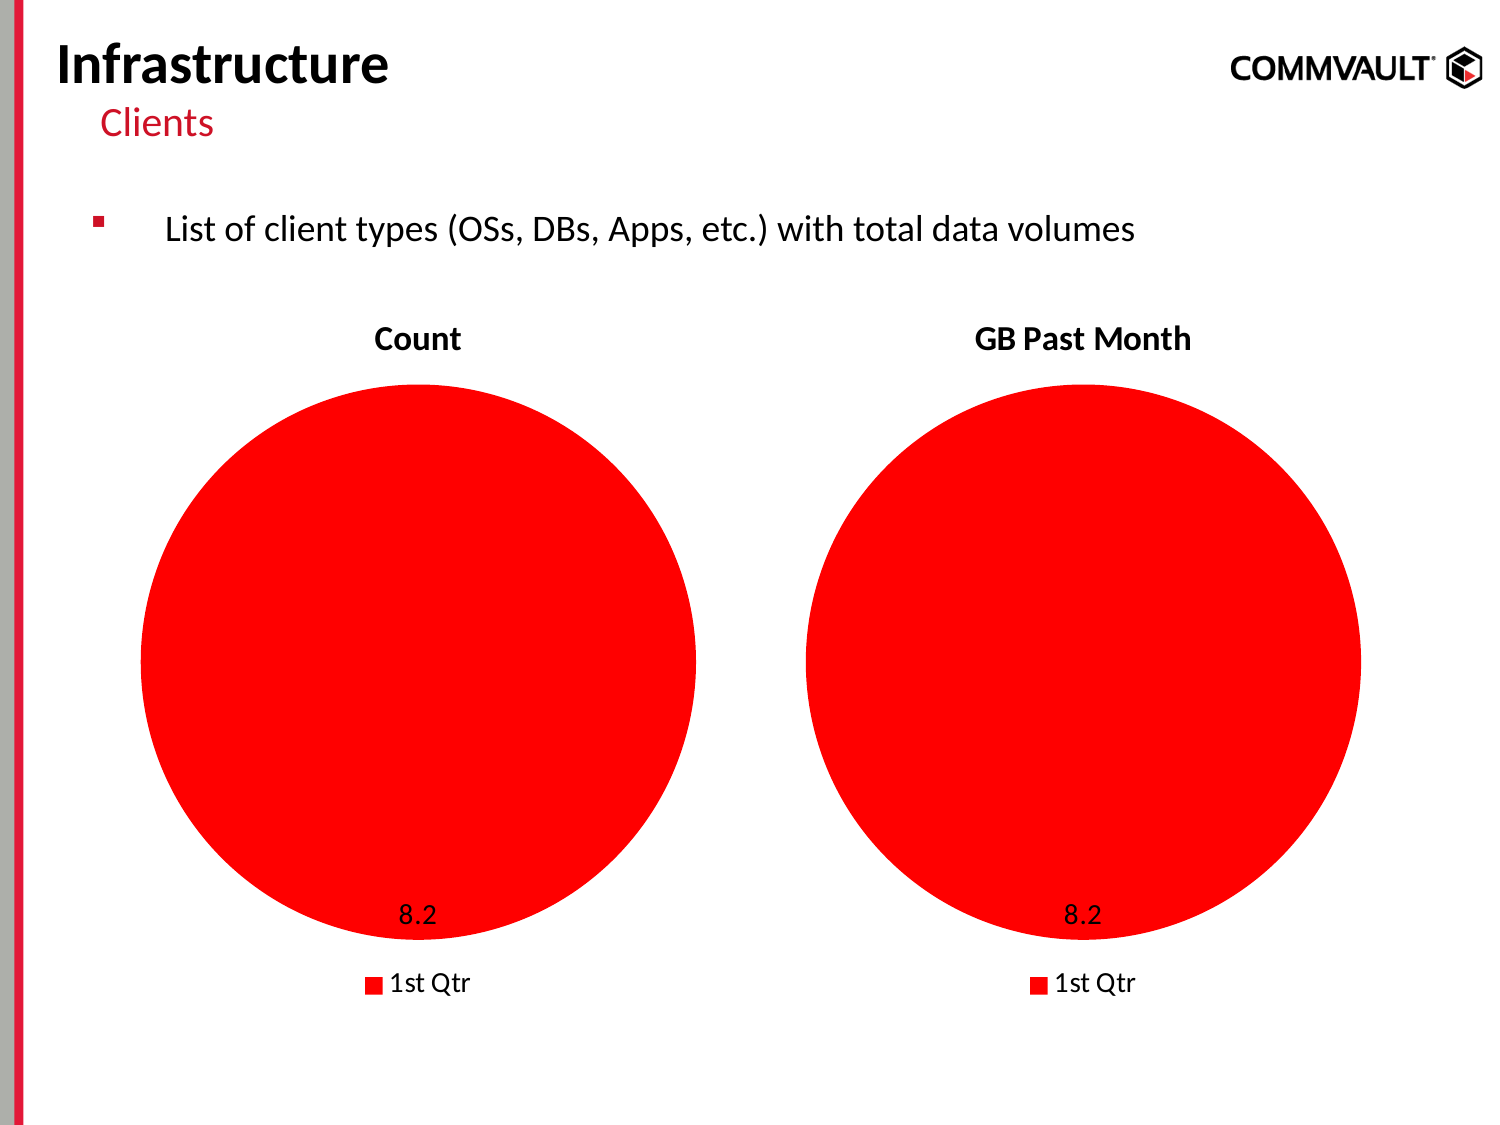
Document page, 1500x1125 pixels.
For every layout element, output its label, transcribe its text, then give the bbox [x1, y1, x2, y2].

list Clients [85, 89, 1232, 150]
chart [778, 290, 1389, 1007]
title Infrastructure [41, 30, 1232, 91]
list List of client types (OSs, DBs, Apps, etc.) with total data volumes [74, 196, 1401, 267]
chart [100, 290, 737, 1007]
picture [1232, 46, 1483, 89]
